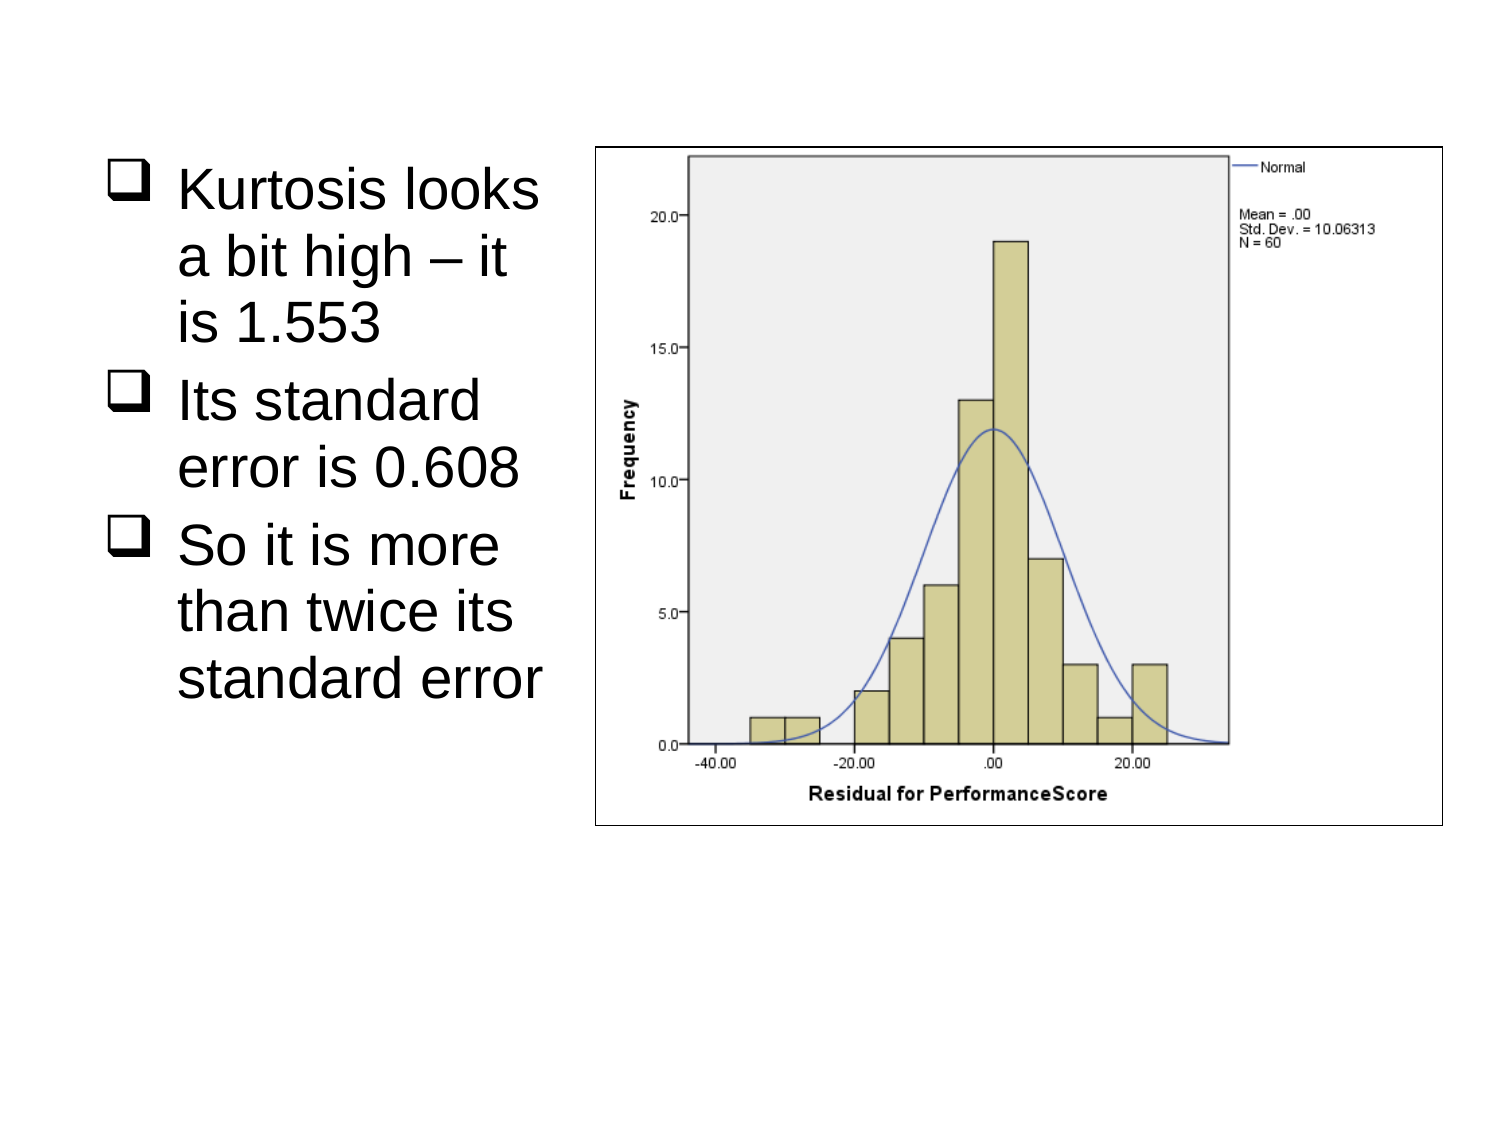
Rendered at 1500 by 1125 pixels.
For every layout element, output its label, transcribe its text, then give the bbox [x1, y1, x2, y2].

picture [596, 147, 1442, 825]
text_box Kurtosis looks a bit high – it is 1.553 Its standard error is 0.608 So it is more than twice its standard error [88, 149, 573, 740]
